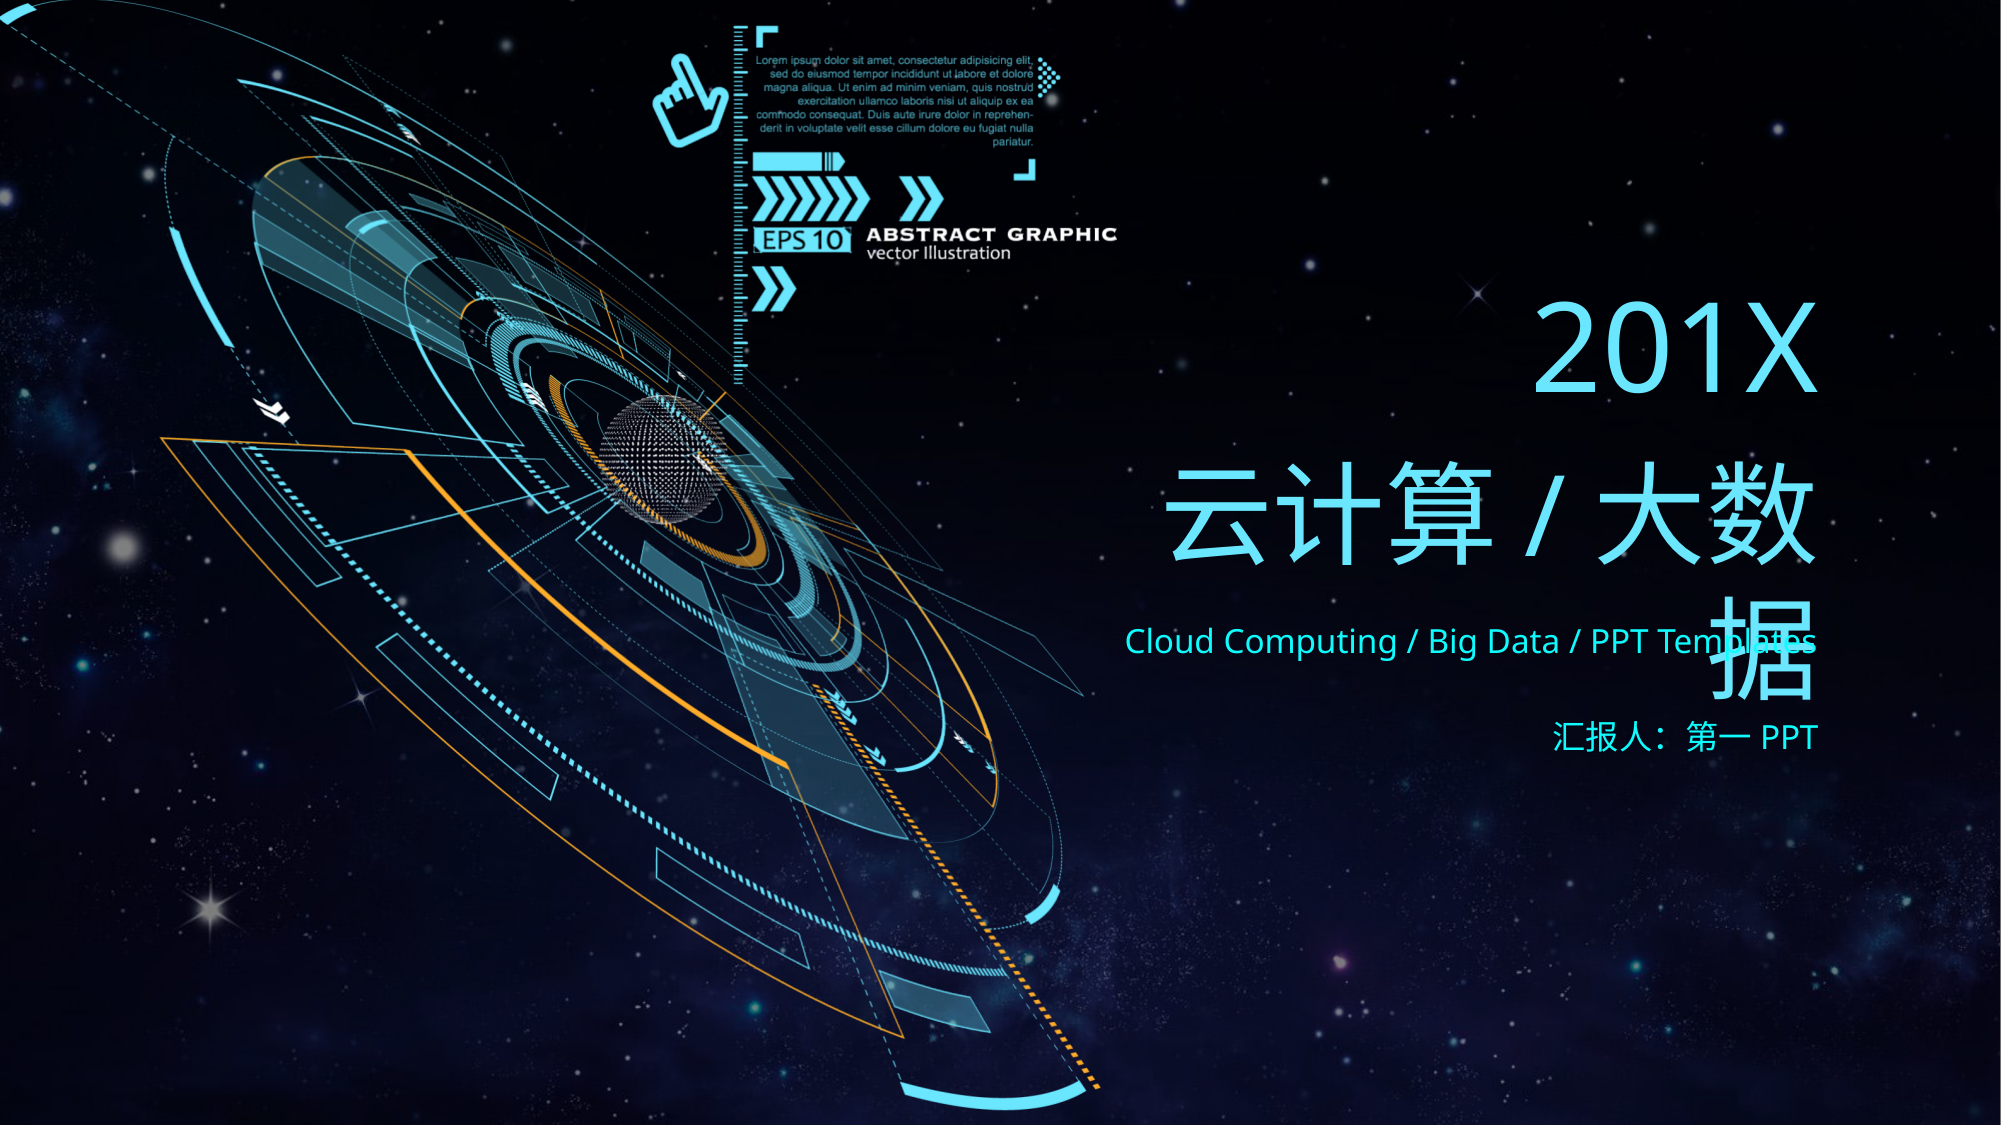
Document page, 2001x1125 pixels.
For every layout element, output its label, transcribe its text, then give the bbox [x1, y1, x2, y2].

text_box 云计算/大数据 [1117, 668, 1834, 722]
text_box 汇报人：第一PPT [1534, 709, 1834, 764]
picture [0, 0, 2001, 1125]
text_box 201X [1452, 260, 1834, 426]
text_box 云计算/大数据 [1117, 436, 1834, 613]
text_box Cloud Computing / Big Data / PPT Templates [1117, 613, 1834, 668]
